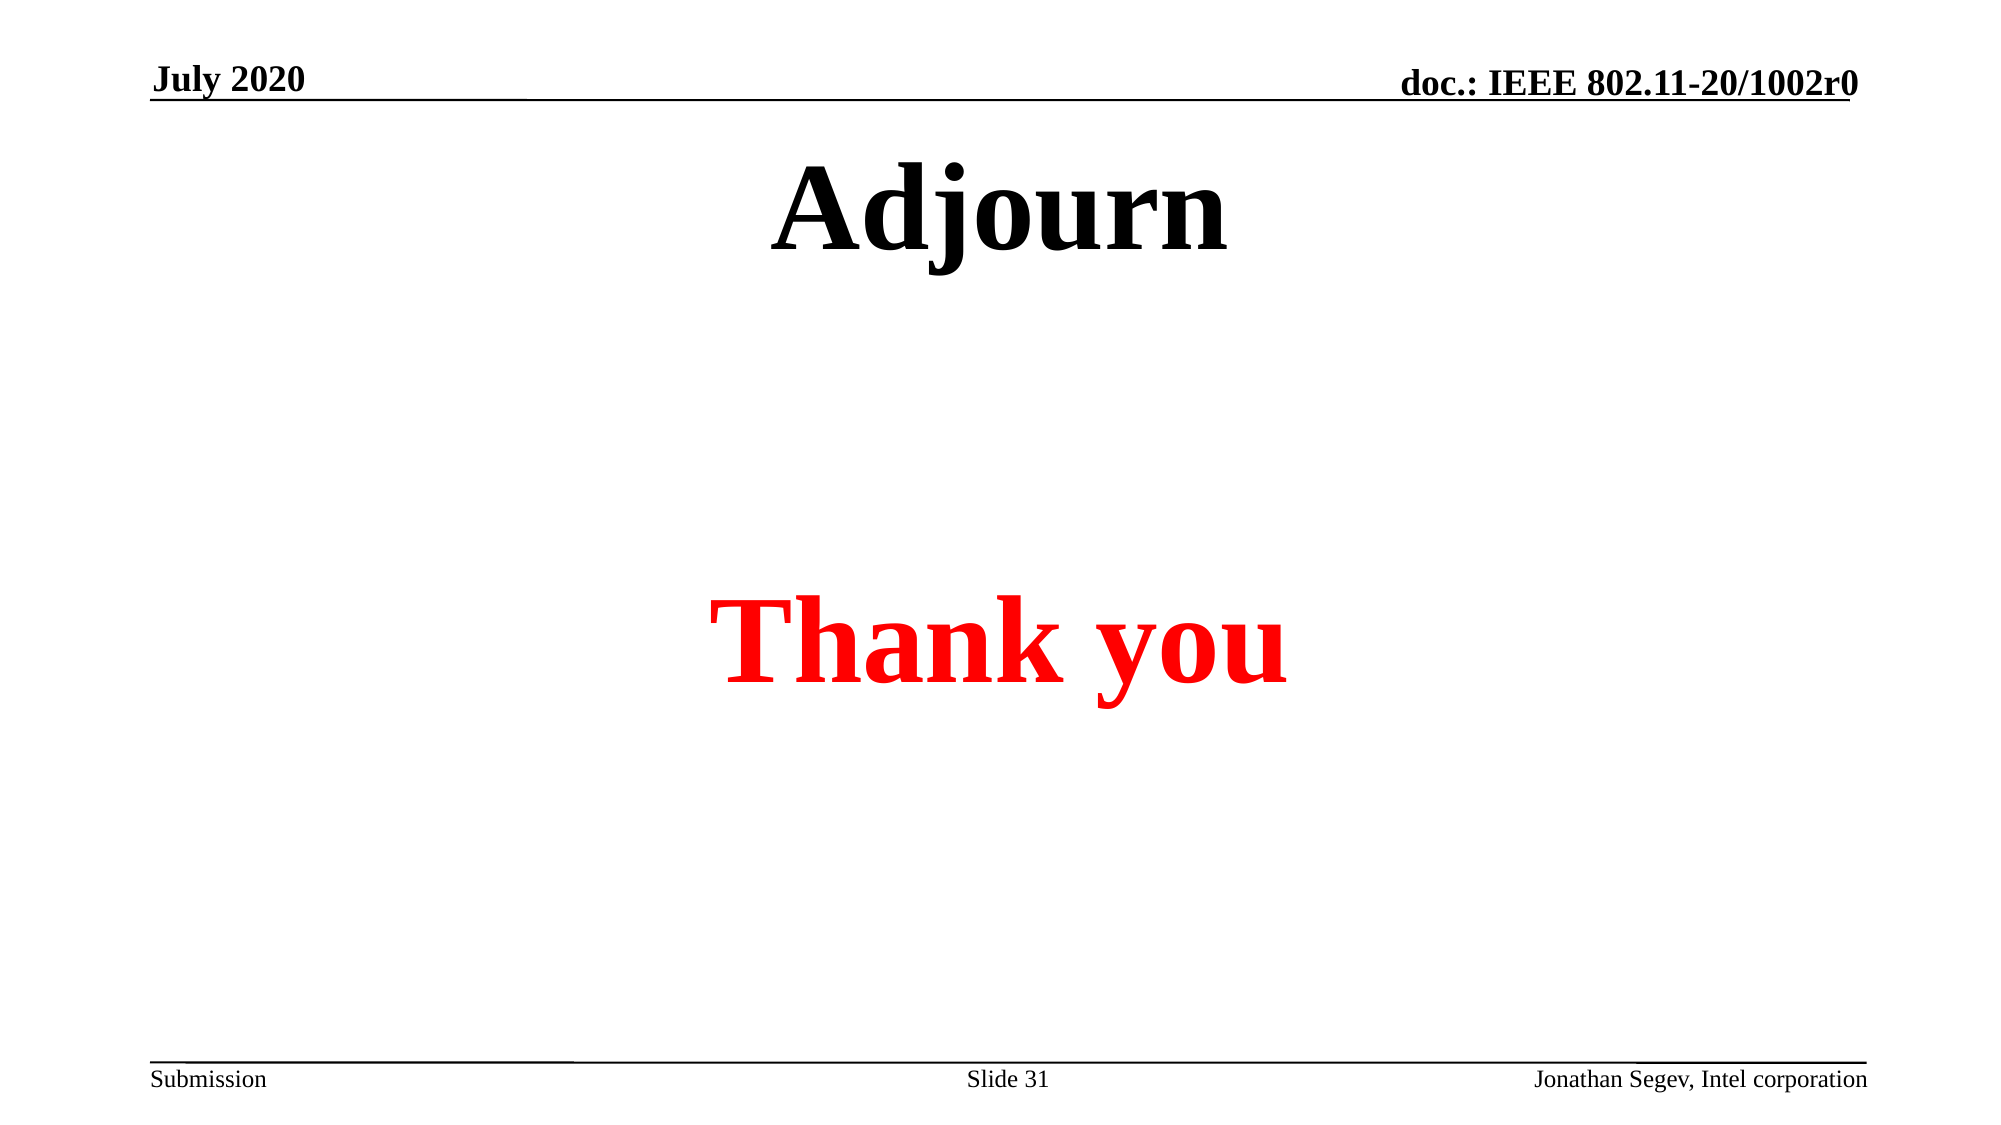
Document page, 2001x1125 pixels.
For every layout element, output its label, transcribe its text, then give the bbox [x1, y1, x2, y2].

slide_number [152, 54, 563, 100]
list Thank you [149, 324, 1850, 1000]
title Adjourn [149, 112, 1850, 288]
footer Jonathan Segev, Intel corporation [1171, 1061, 1869, 1093]
slide_number Slide 31 [950, 1061, 1067, 1123]
